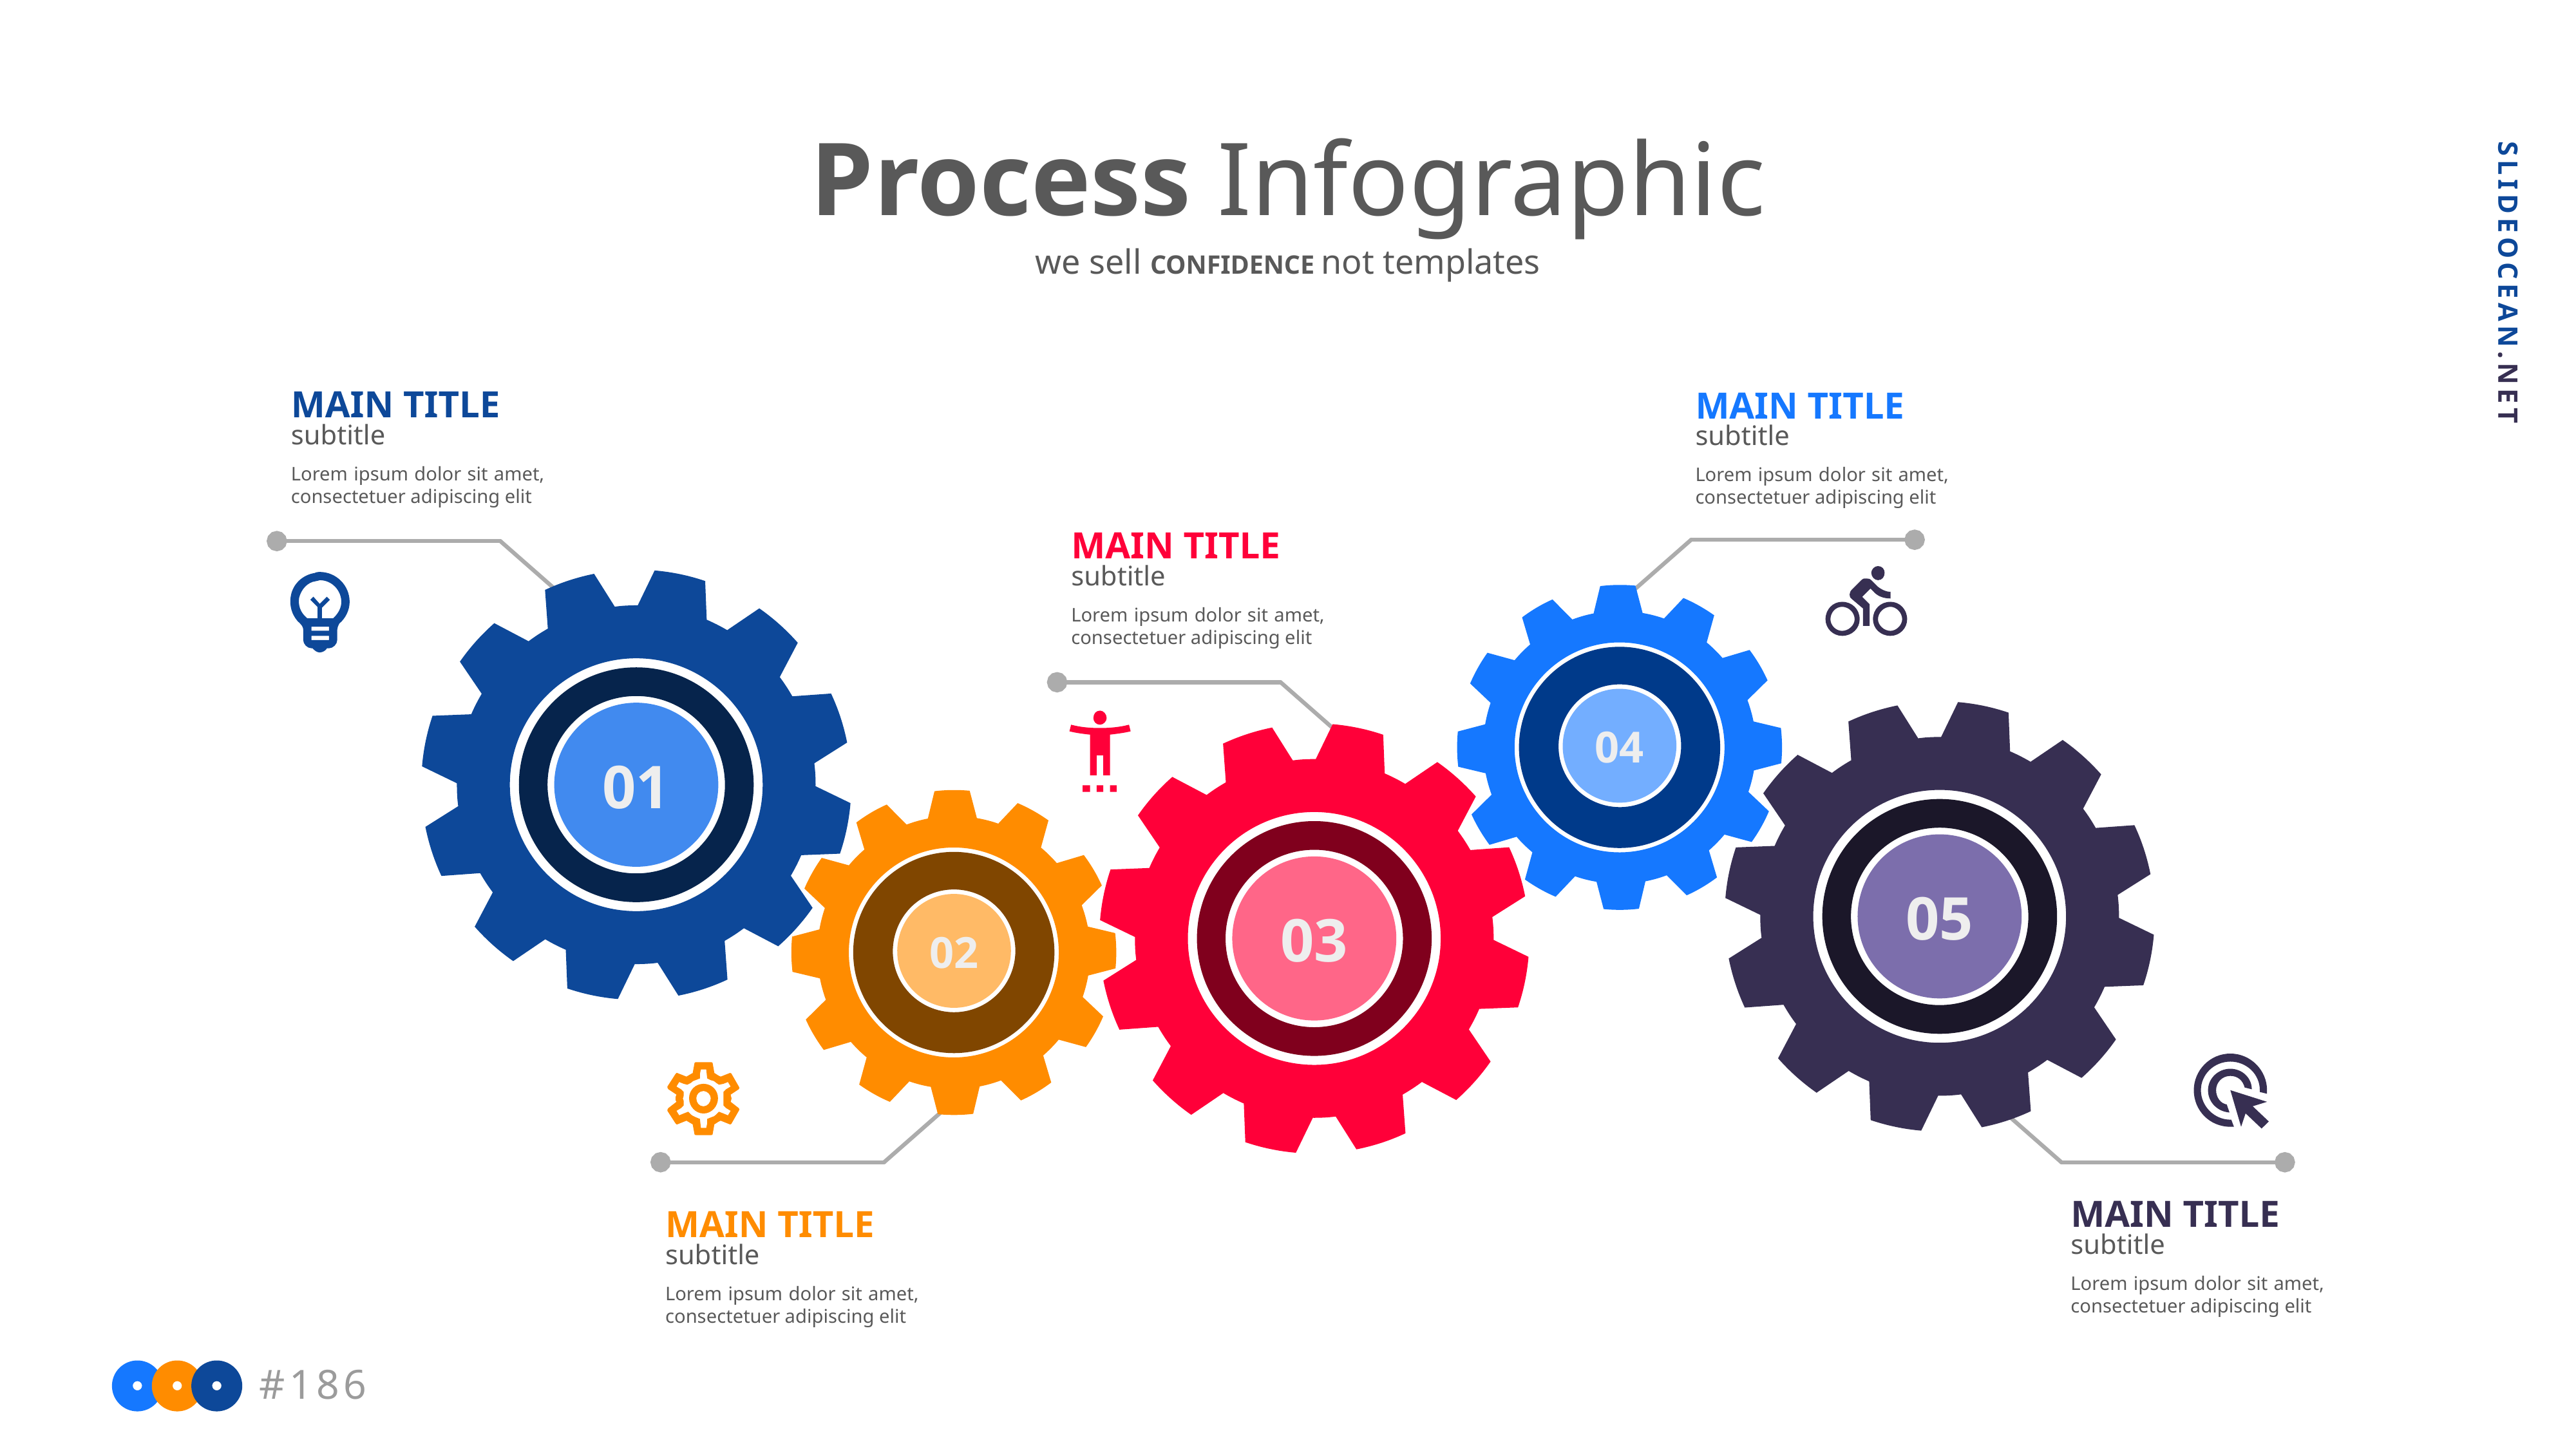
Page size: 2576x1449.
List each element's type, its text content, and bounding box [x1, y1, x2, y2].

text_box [2061, 1185, 2334, 1322]
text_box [1061, 517, 1335, 654]
text_box [667, 1062, 740, 1098]
text_box Process Infographic [800, 110, 1775, 241]
text_box we sell CONFIDENCE not templates [1026, 241, 1550, 285]
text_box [421, 570, 851, 999]
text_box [1725, 701, 2155, 1132]
text_box [1873, 604, 1908, 636]
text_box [1457, 584, 1783, 911]
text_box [655, 1098, 956, 1168]
text_box [1083, 785, 1090, 790]
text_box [791, 790, 1099, 1115]
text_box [1052, 677, 1353, 746]
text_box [288, 571, 350, 653]
text_box #186 [259, 1359, 411, 1408]
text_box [272, 536, 573, 605]
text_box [655, 1195, 929, 1333]
text_box [1090, 746, 1099, 775]
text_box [1685, 377, 1959, 514]
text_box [1619, 535, 1920, 604]
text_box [281, 376, 555, 513]
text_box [1989, 1098, 2290, 1168]
text_box [1857, 604, 1870, 626]
text_box [2193, 1054, 2268, 1098]
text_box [1099, 723, 1529, 1153]
text_box [1825, 604, 1860, 636]
